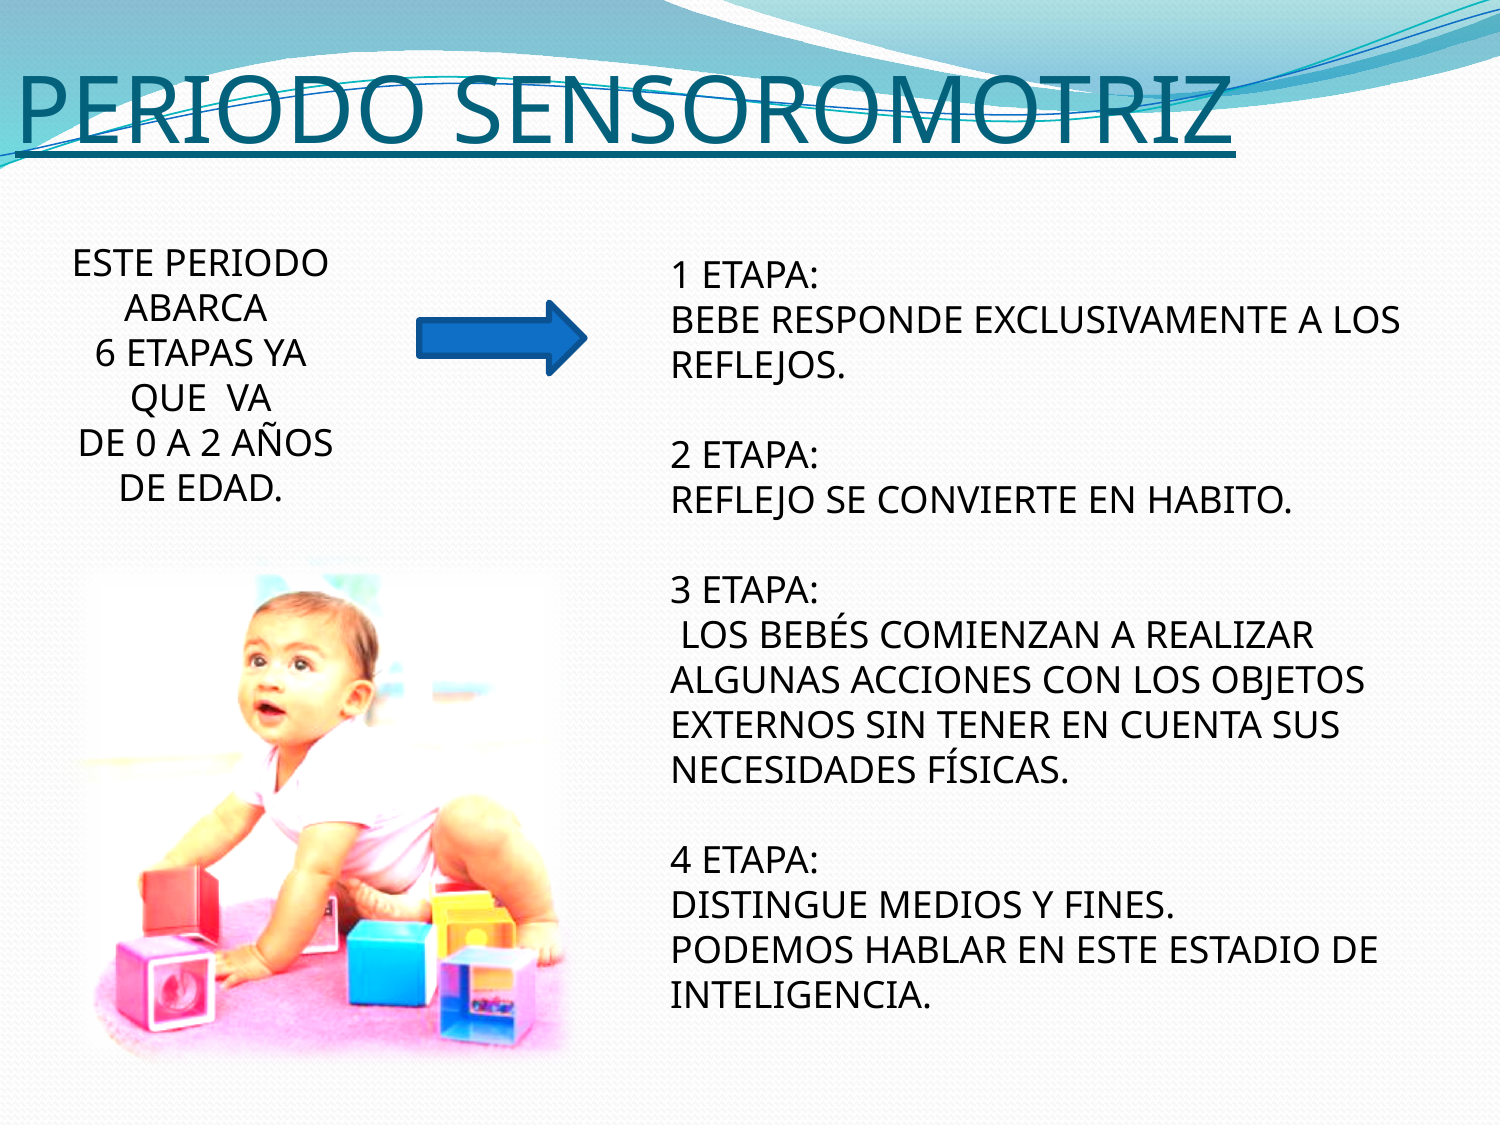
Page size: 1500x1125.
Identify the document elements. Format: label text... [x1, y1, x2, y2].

text_box PERIODO SENSOROMOTRIZ [0, 42, 1500, 170]
picture [66, 552, 578, 1067]
text_box [416, 299, 588, 377]
text_box 1 ETAPA: BEBE RESPONDE EXCLUSIVAMENTE A LOS REFLEJOS. 2 ETAPA: REFLEJO SE CONVIERTE EN HABITO. 3 ETAPA: LOS BEBÉS COMIENZAN A REALIZAR ALGUNAS ACCIONES CON LOS OBJETOS EXTERNOS SIN TENER EN CUENTA SUS NECESIDADES FÍSICAS. 4 ETAPA: DISTINGUE MEDIOS Y FINES. PODEMOS HABLAR EN ESTE ESTADIO DE INTELIGENCIA. [655, 243, 1424, 1125]
text_box ESTE PERIODO ABARCA 6 ETAPAS YA QUE VA DE 0 A 2 AÑOS DE EDAD. [41, 231, 361, 517]
